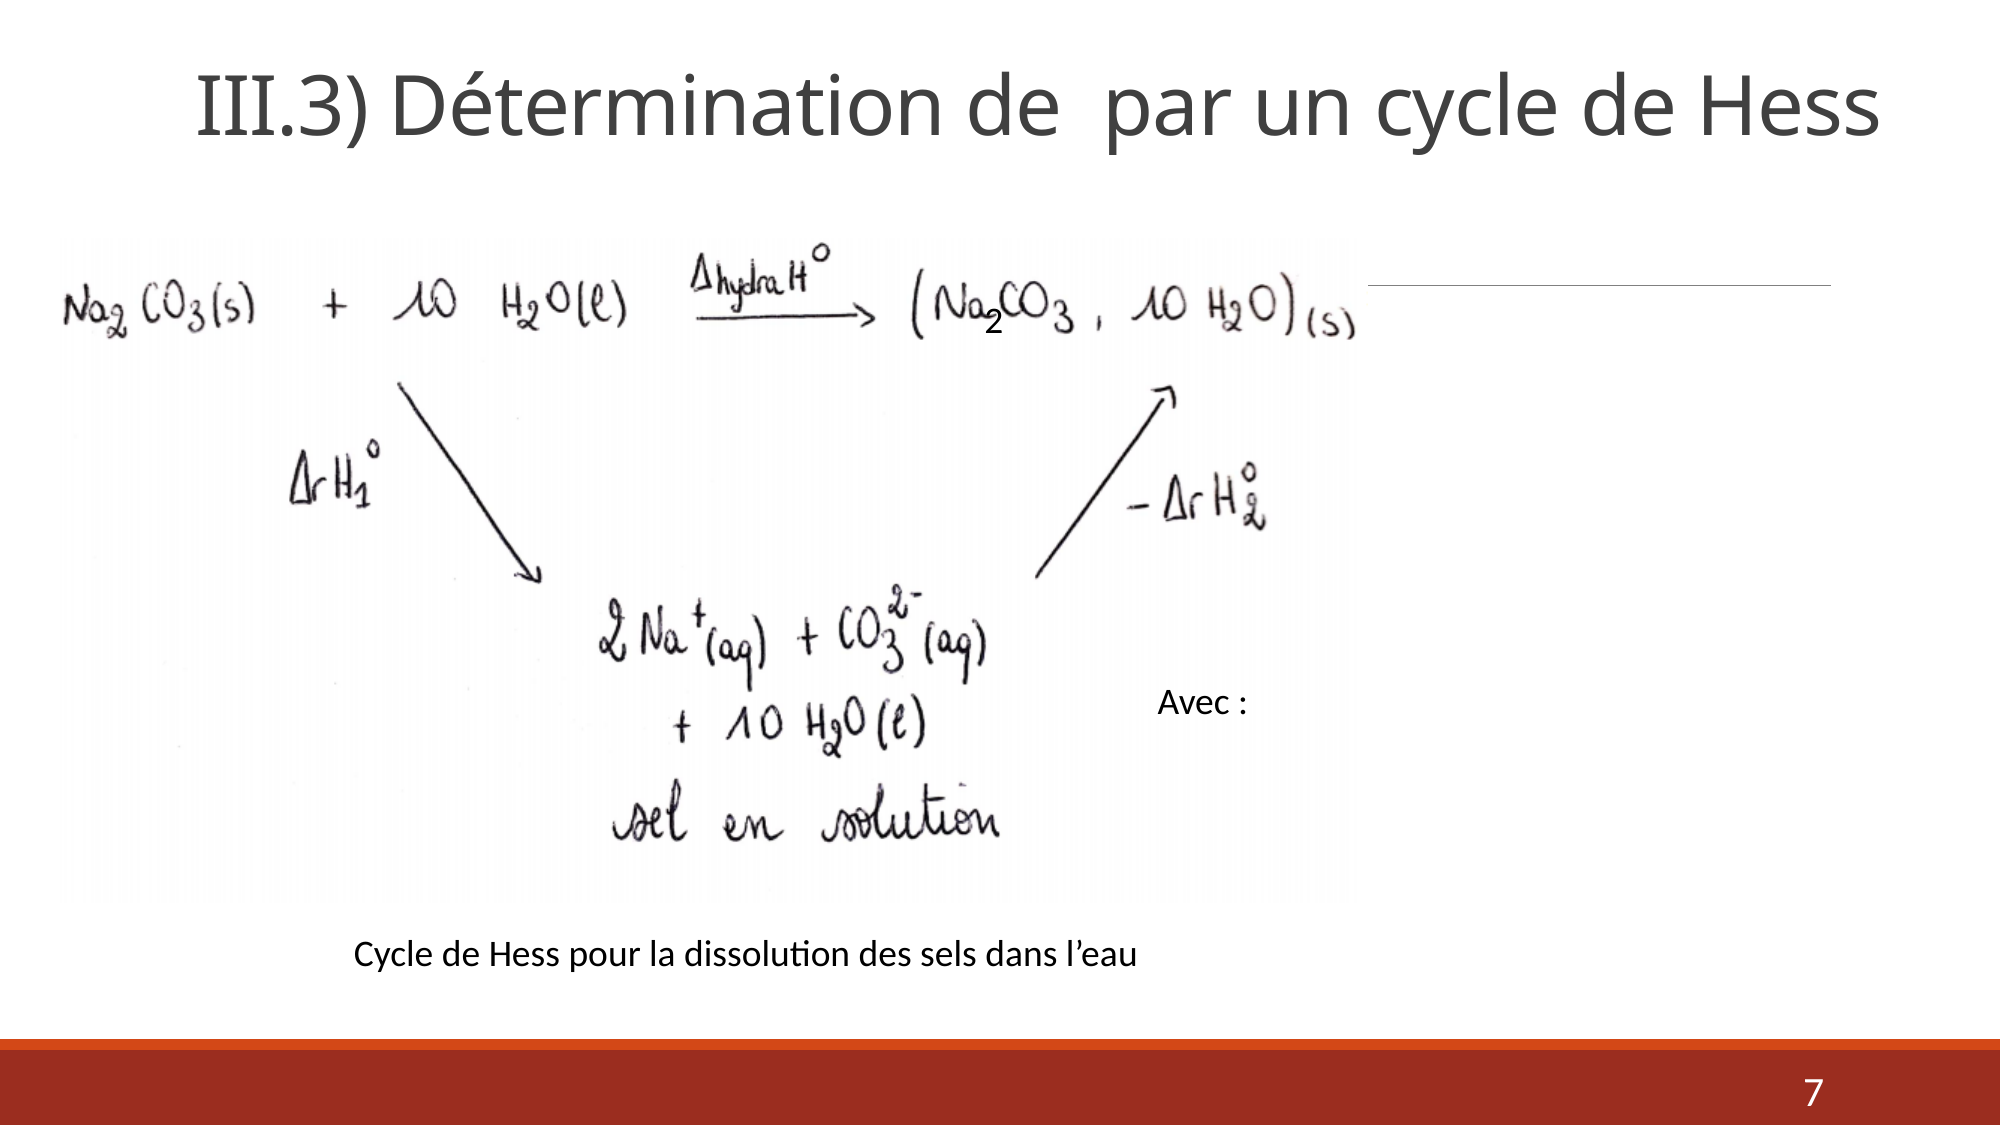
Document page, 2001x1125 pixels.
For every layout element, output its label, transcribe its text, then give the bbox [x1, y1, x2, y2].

text_box Cycle de Hess pour la dissolution des sels dans l’eau [28, 922, 1465, 982]
slide_number 7 [1624, 1059, 1840, 1120]
picture [58, 193, 1368, 915]
